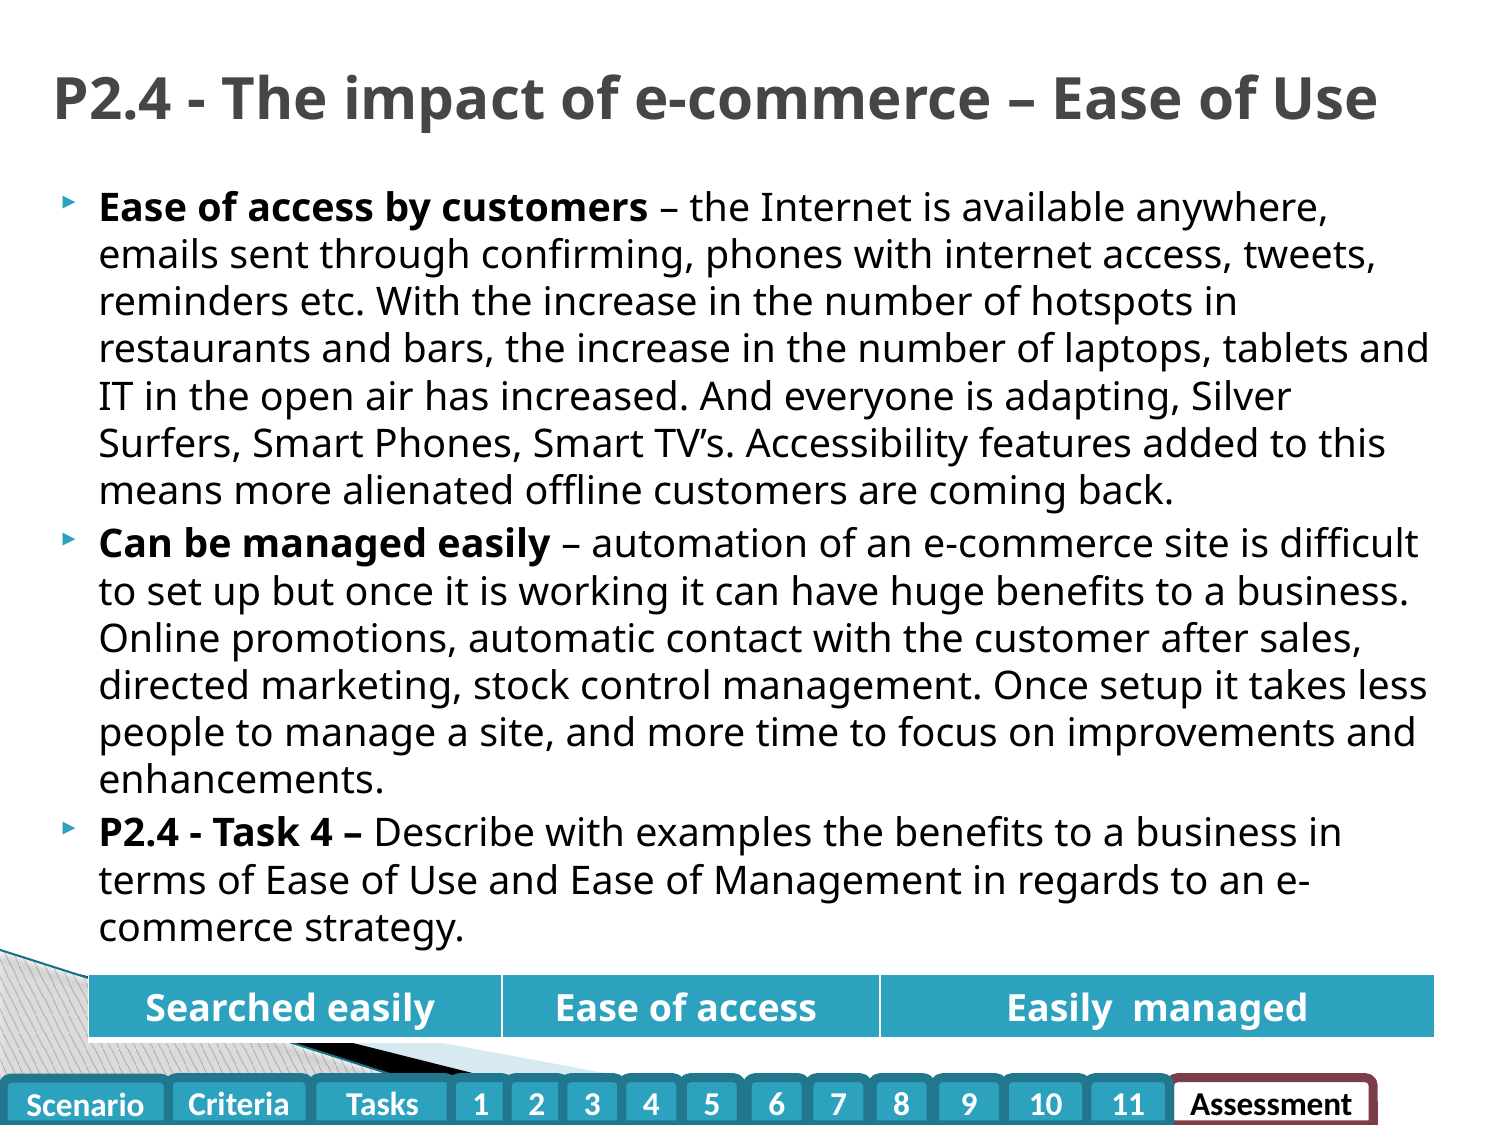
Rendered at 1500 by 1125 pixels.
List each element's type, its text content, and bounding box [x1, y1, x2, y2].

table_header Searched easily [89, 975, 501, 1037]
table_header Easily managed [881, 975, 1434, 1037]
title P2.4 - The impact of e-commerce – Ease of Use [37, 19, 1471, 173]
list Ease of access by customers – the Internet is available anywhere, emails sent through confirming, phones with internet access, tweets, reminders etc. With the increase in the number of hotspots in restaurants and bars, the increase in the number of laptops, tablets and IT in the open air has increased. And everyone is adapting, Silver Surfers, Smart Phones, Smart TV’s. Accessibility features added to this means more alienated offline customers are coming back. Can be managed easily – automation of an e-commerce site is difficult to set up but once it is working it can have huge benefits to a business. Online promotions, automatic contact with the customer after sales, directed marketing, stock control management. Once setup it takes less people to manage a site, and more time to focus on improvements and enhancements. P2.4 - Task 4 – Describe with examples the benefits to a business in terms of Ease of Use and Ease of Management in regards to an e-commerce strategy. [29, 174, 1459, 965]
table_header Ease of access [503, 975, 879, 1037]
